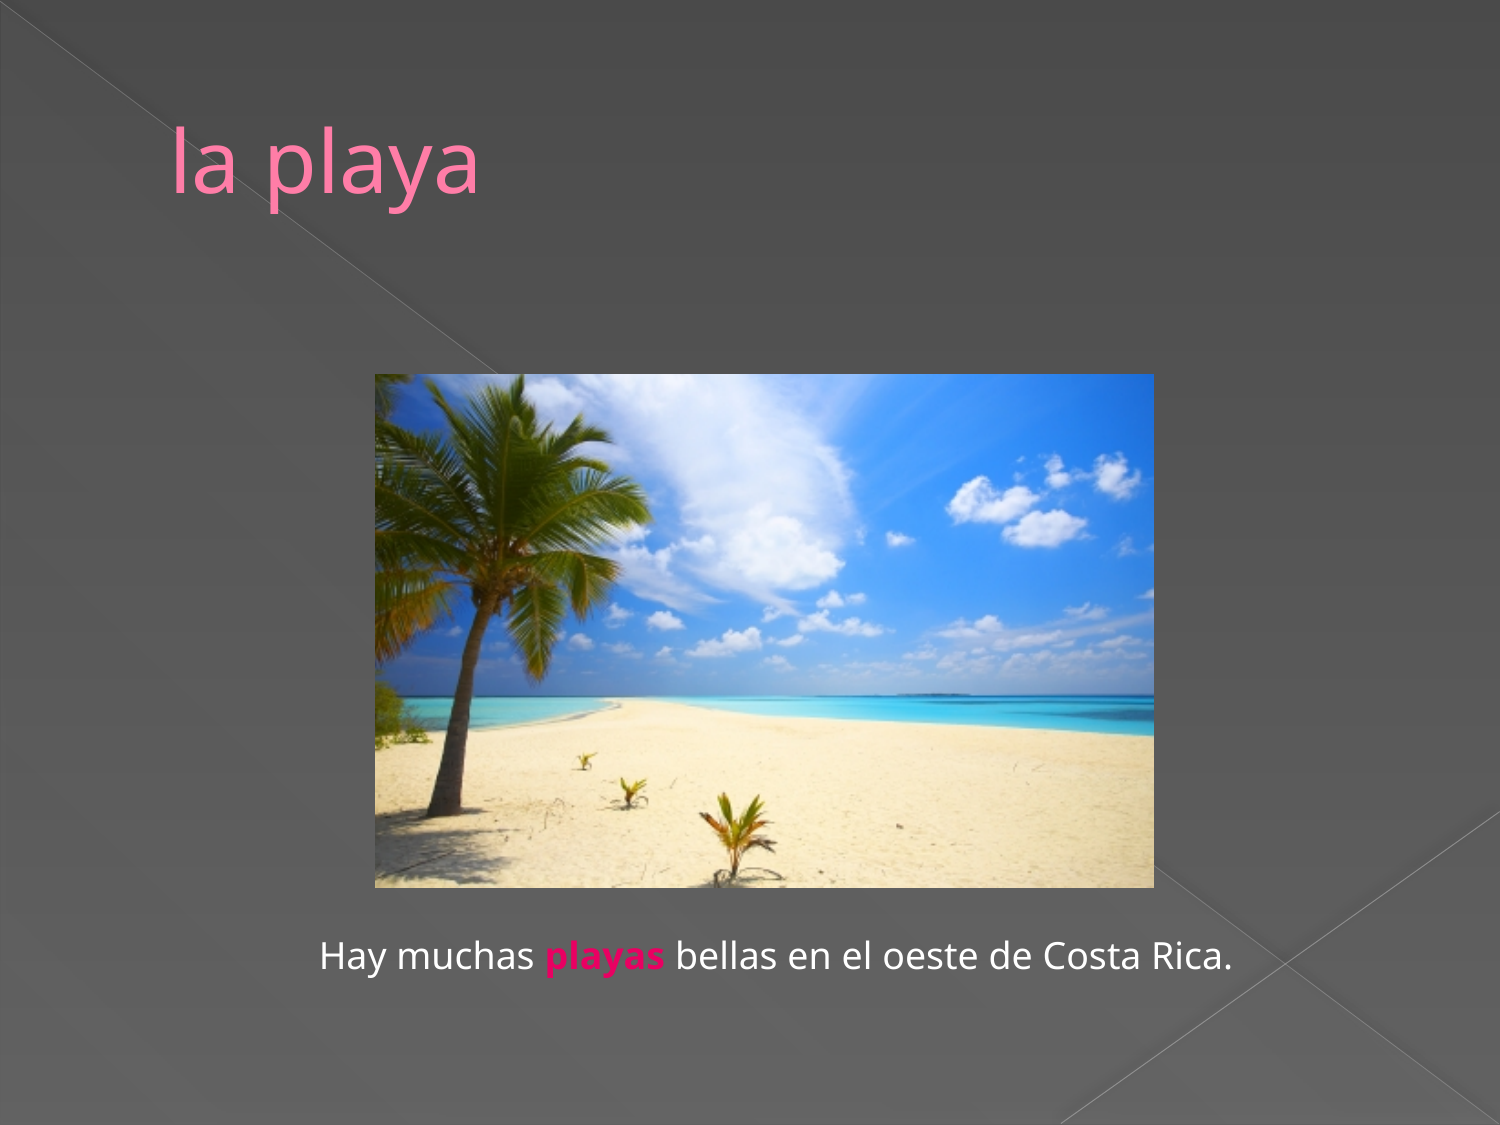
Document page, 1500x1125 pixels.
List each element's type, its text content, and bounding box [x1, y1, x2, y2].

title la playa [75, 43, 1425, 274]
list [374, 374, 1154, 888]
text_box Hay muchas playas bellas en el oeste de Costa Rica. [149, 924, 1413, 985]
